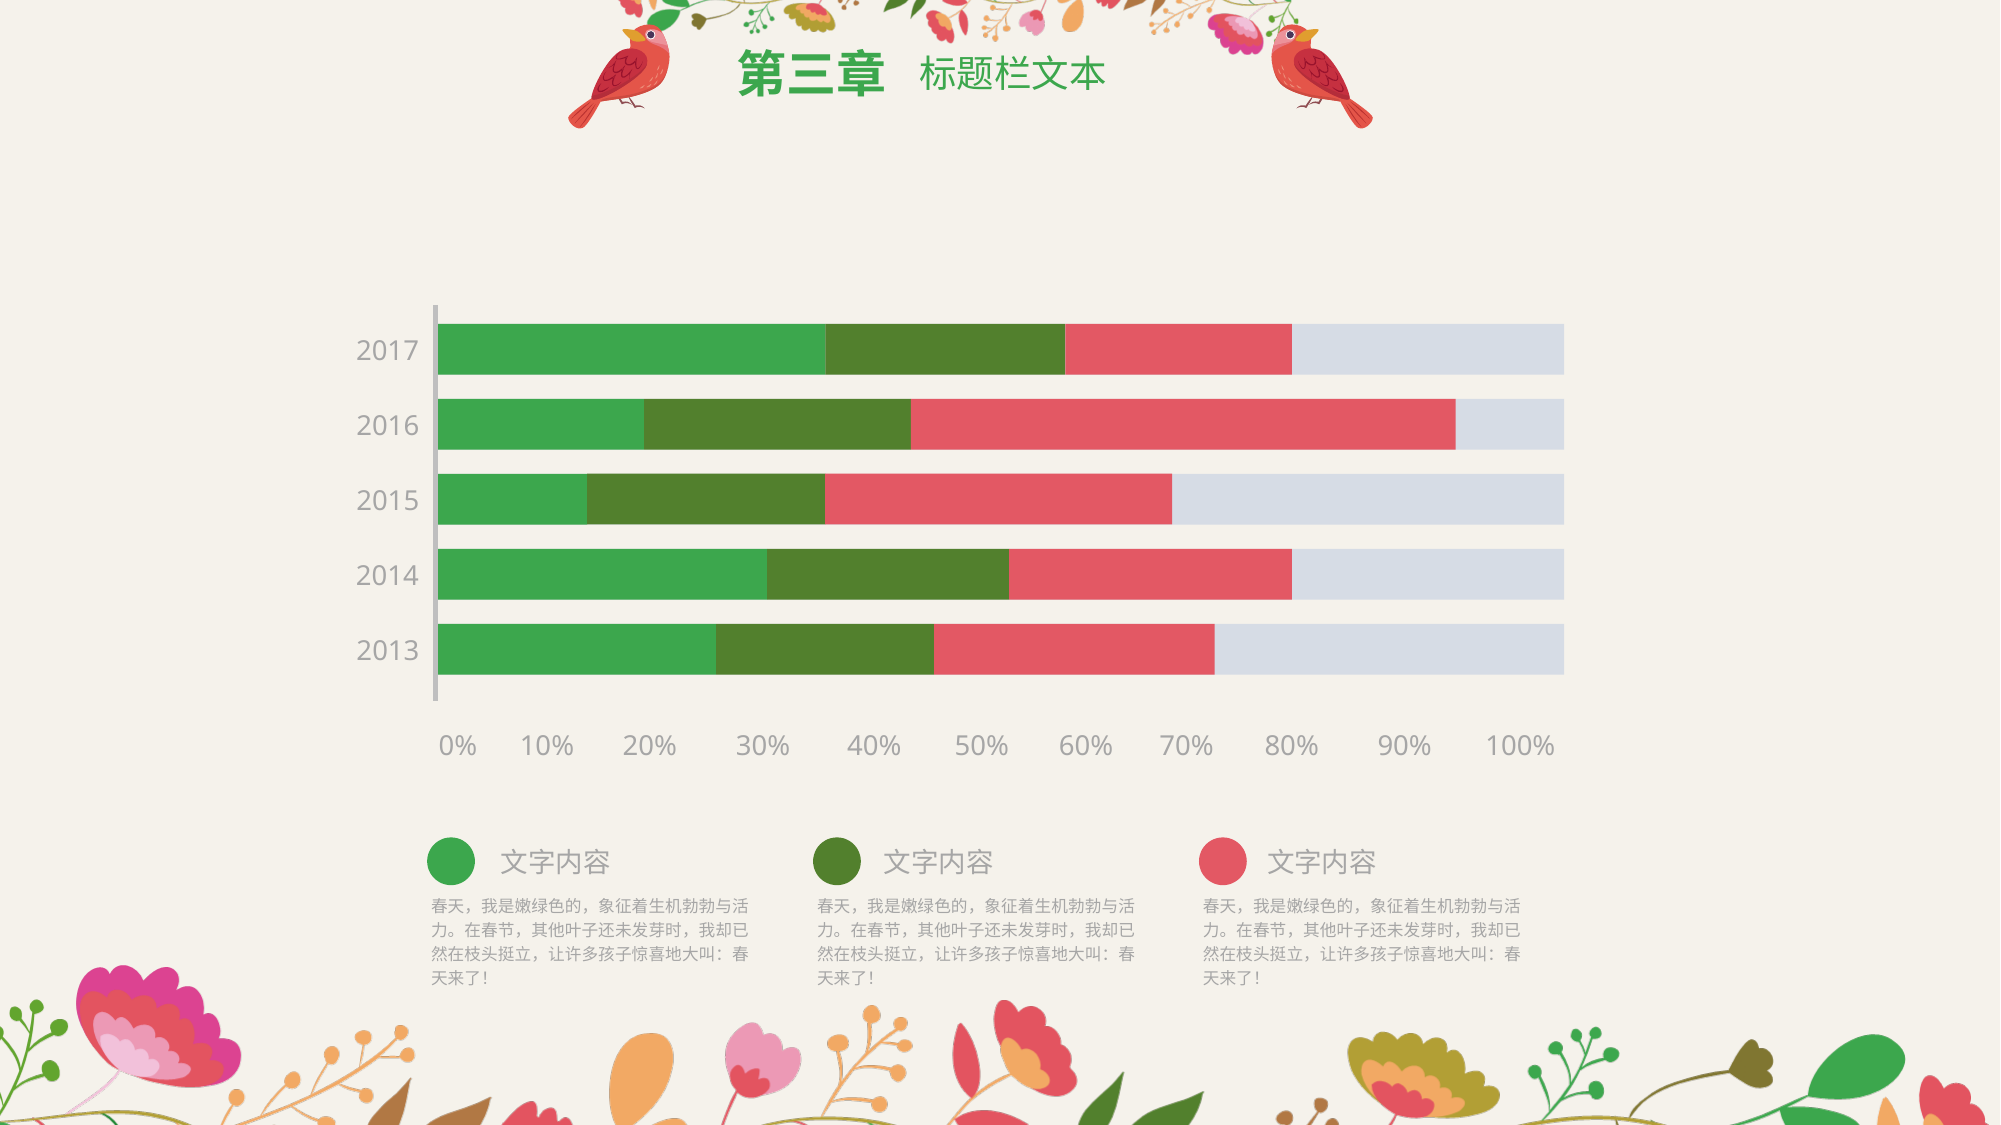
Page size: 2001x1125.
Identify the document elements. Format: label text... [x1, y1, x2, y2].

text_box [1197, 836, 1248, 884]
text_box 文字内容 [1252, 830, 1393, 884]
text_box 文字内容 [869, 830, 1009, 884]
text_box 第三章 [722, 34, 902, 110]
text_box [426, 836, 476, 884]
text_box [568, 23, 670, 131]
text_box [339, 304, 1573, 766]
text_box 春天，我是嫩绿色的，象征着生机勃勃与活力。在春节，其他叶子还未发芽时，我却已然在枝头挺立，让许多孩子惊喜地大叫：春天来了！ [416, 884, 766, 995]
text_box 文字内容 [485, 830, 626, 884]
text_box 春天，我是嫩绿色的，象征着生机勃勃与活力。在春节，其他叶子还未发芽时，我却已然在枝头挺立，让许多孩子惊喜地大叫：春天来了！ [802, 884, 1152, 995]
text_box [1271, 23, 1373, 131]
text_box 标题栏文本 [904, 42, 1122, 103]
picture [0, 965, 2000, 1125]
text_box 春天，我是嫩绿色的，象征着生机勃勃与活力。在春节，其他叶子还未发芽时，我却已然在枝头挺立，让许多孩子惊喜地大叫：春天来了！ [1188, 884, 1538, 995]
picture [616, 0, 1298, 55]
text_box [812, 836, 862, 884]
